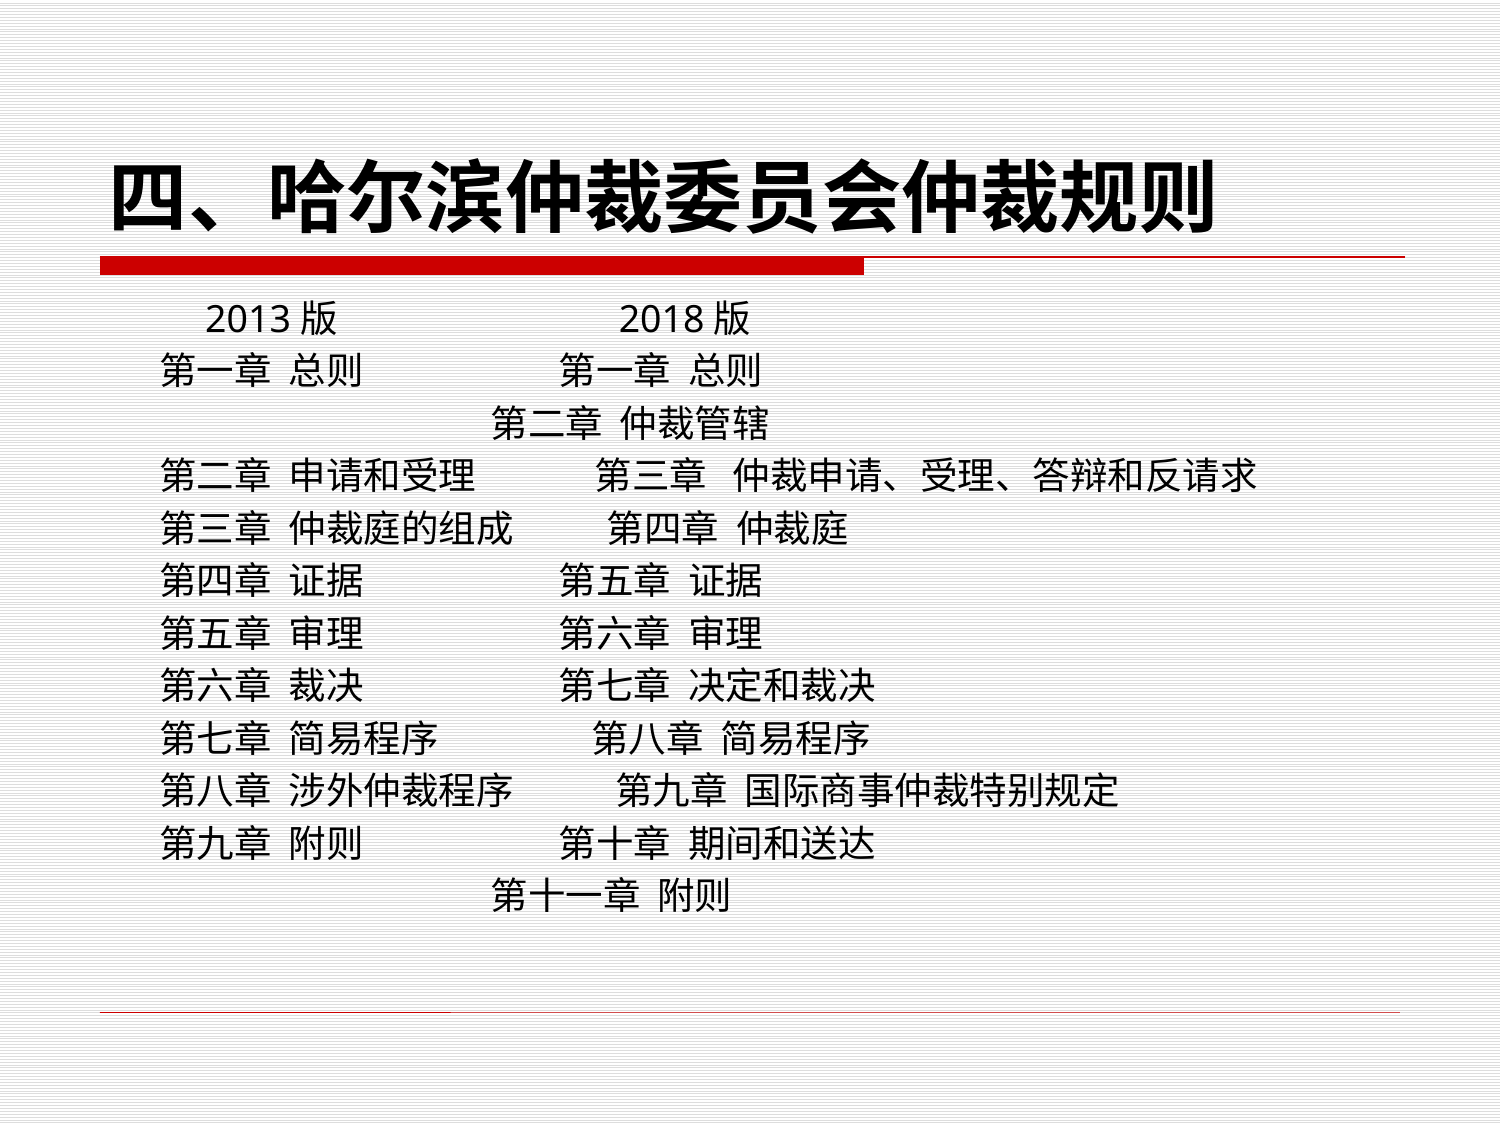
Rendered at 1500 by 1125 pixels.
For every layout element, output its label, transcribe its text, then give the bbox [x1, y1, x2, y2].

title 四、哈尔滨仲裁委员会仲裁规则 [93, 49, 1407, 250]
list 2013版 2018版 第一章 总则 第一章 总则 第二章 仲裁管辖 第二章 申请和受理 第三章 仲裁申请、受理、答辩和反请求 第三章 仲裁庭的组成 第四章 仲裁庭 第四章 证据 第五章 证据 第五章 审理 第六章 审理 第六章 裁决 第七章 决定和裁决 第七章 简易程序 第八章 简易程序 第八章 涉外仲裁程序 第九章 国际商事仲裁特别规定 第九章 附则 第十章 期间和送达 第十一章 附则 [92, 287, 1406, 988]
